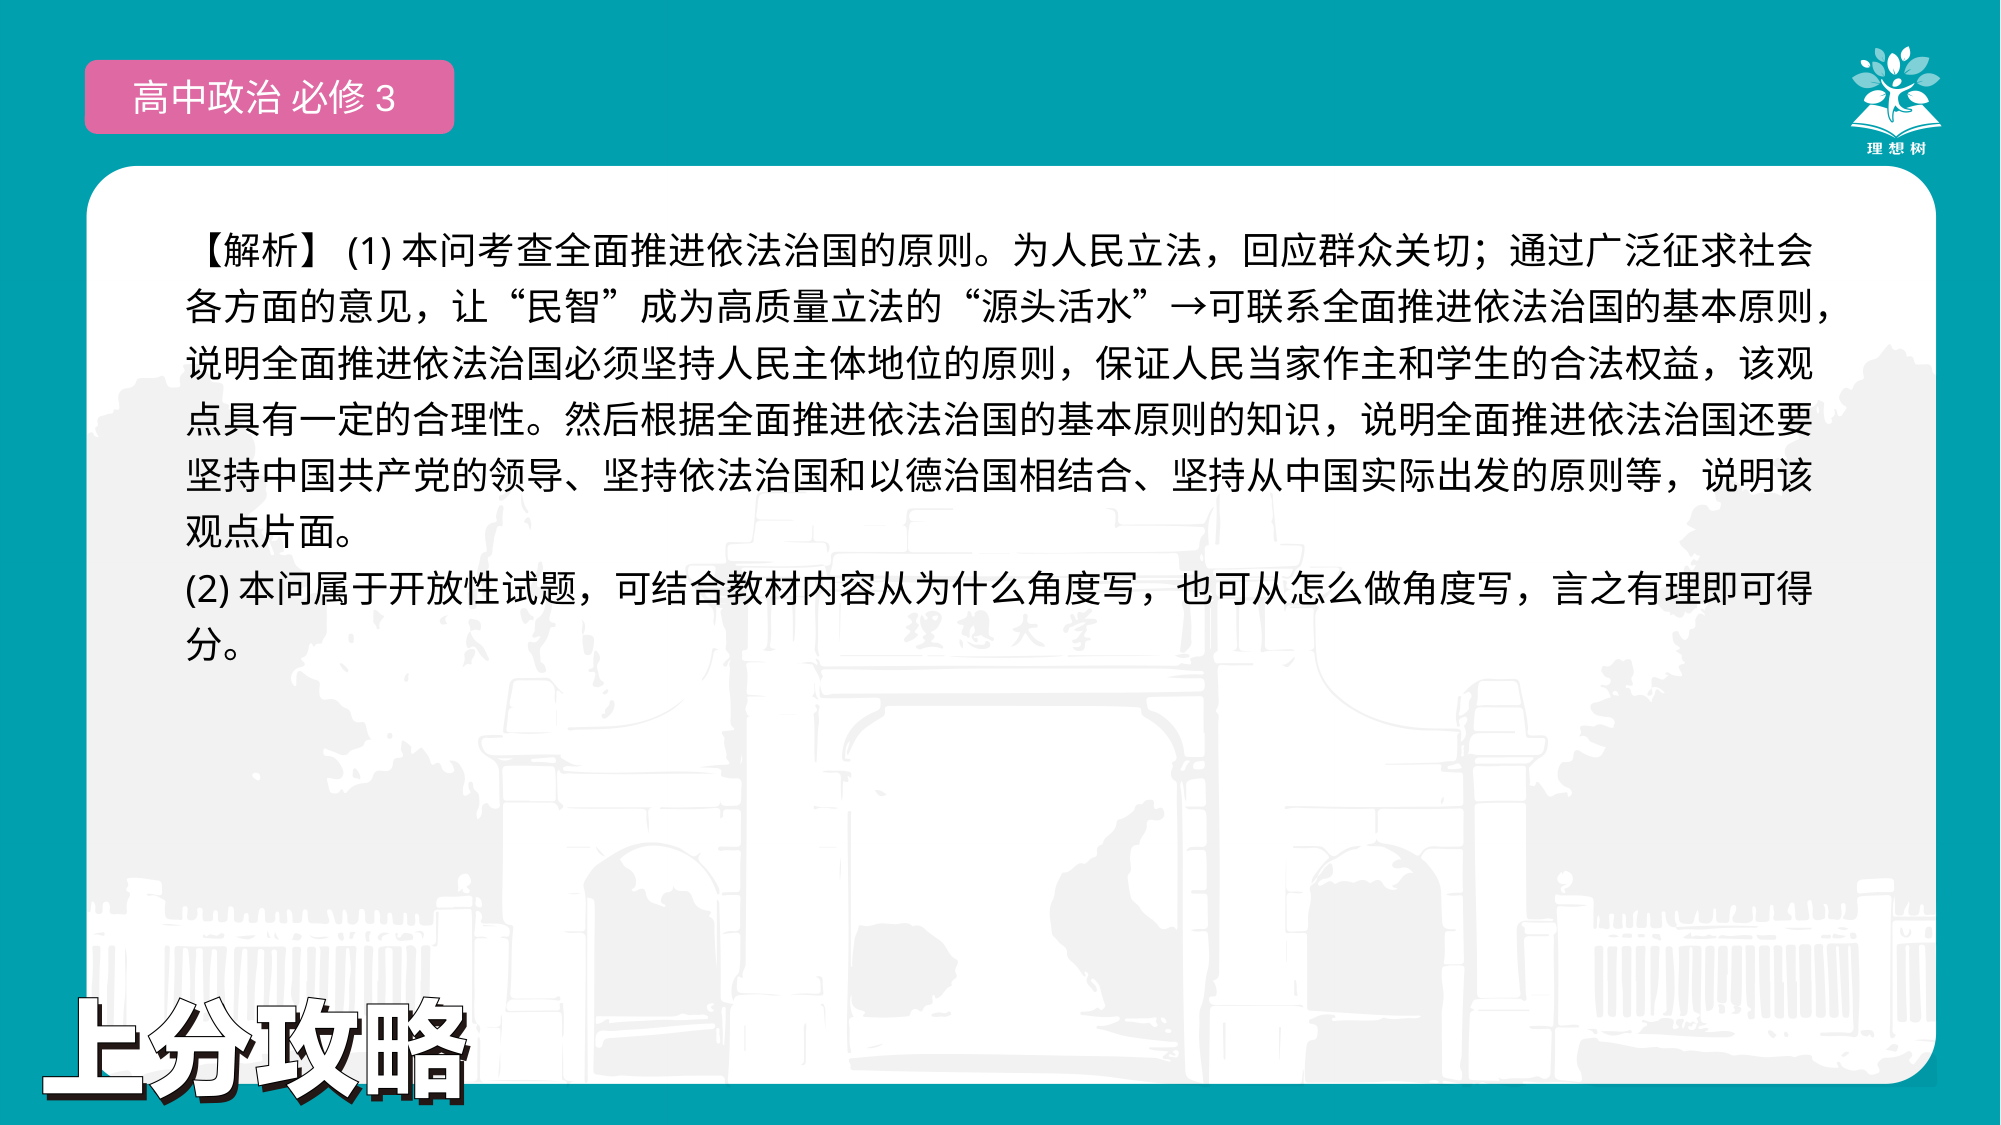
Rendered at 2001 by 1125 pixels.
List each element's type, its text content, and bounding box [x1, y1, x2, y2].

text_box 高中政治 必修3 [83, 58, 456, 135]
text_box 【解析】(1)本问考查全面推进依法治国的原则。为人民立法，回应群众关切；通过广泛征求社会各方面的意见，让“民智”成为高质量立法的“源头活水”→可联系全面推进依法治国的基本原则，说明全面推进依法治国必须坚持人民主体地位的原则，保证人民当家作主和学生的合法权益，该观点具有一定的合理性。然后根据全面推进依法治国的基本原则的知识，说明全面推进依法治国还要坚持中国共产党的领导、坚持依法治国和以德治国相结合、坚持从中国实际出发的原则等，说明该观点片面。 (2)本问属于开放性试题，可结合教材内容从为什么角度写，也可从怎么做角度写，言之有理即可得分。 [170, 208, 1830, 708]
picture [0, 0, 2001, 1125]
